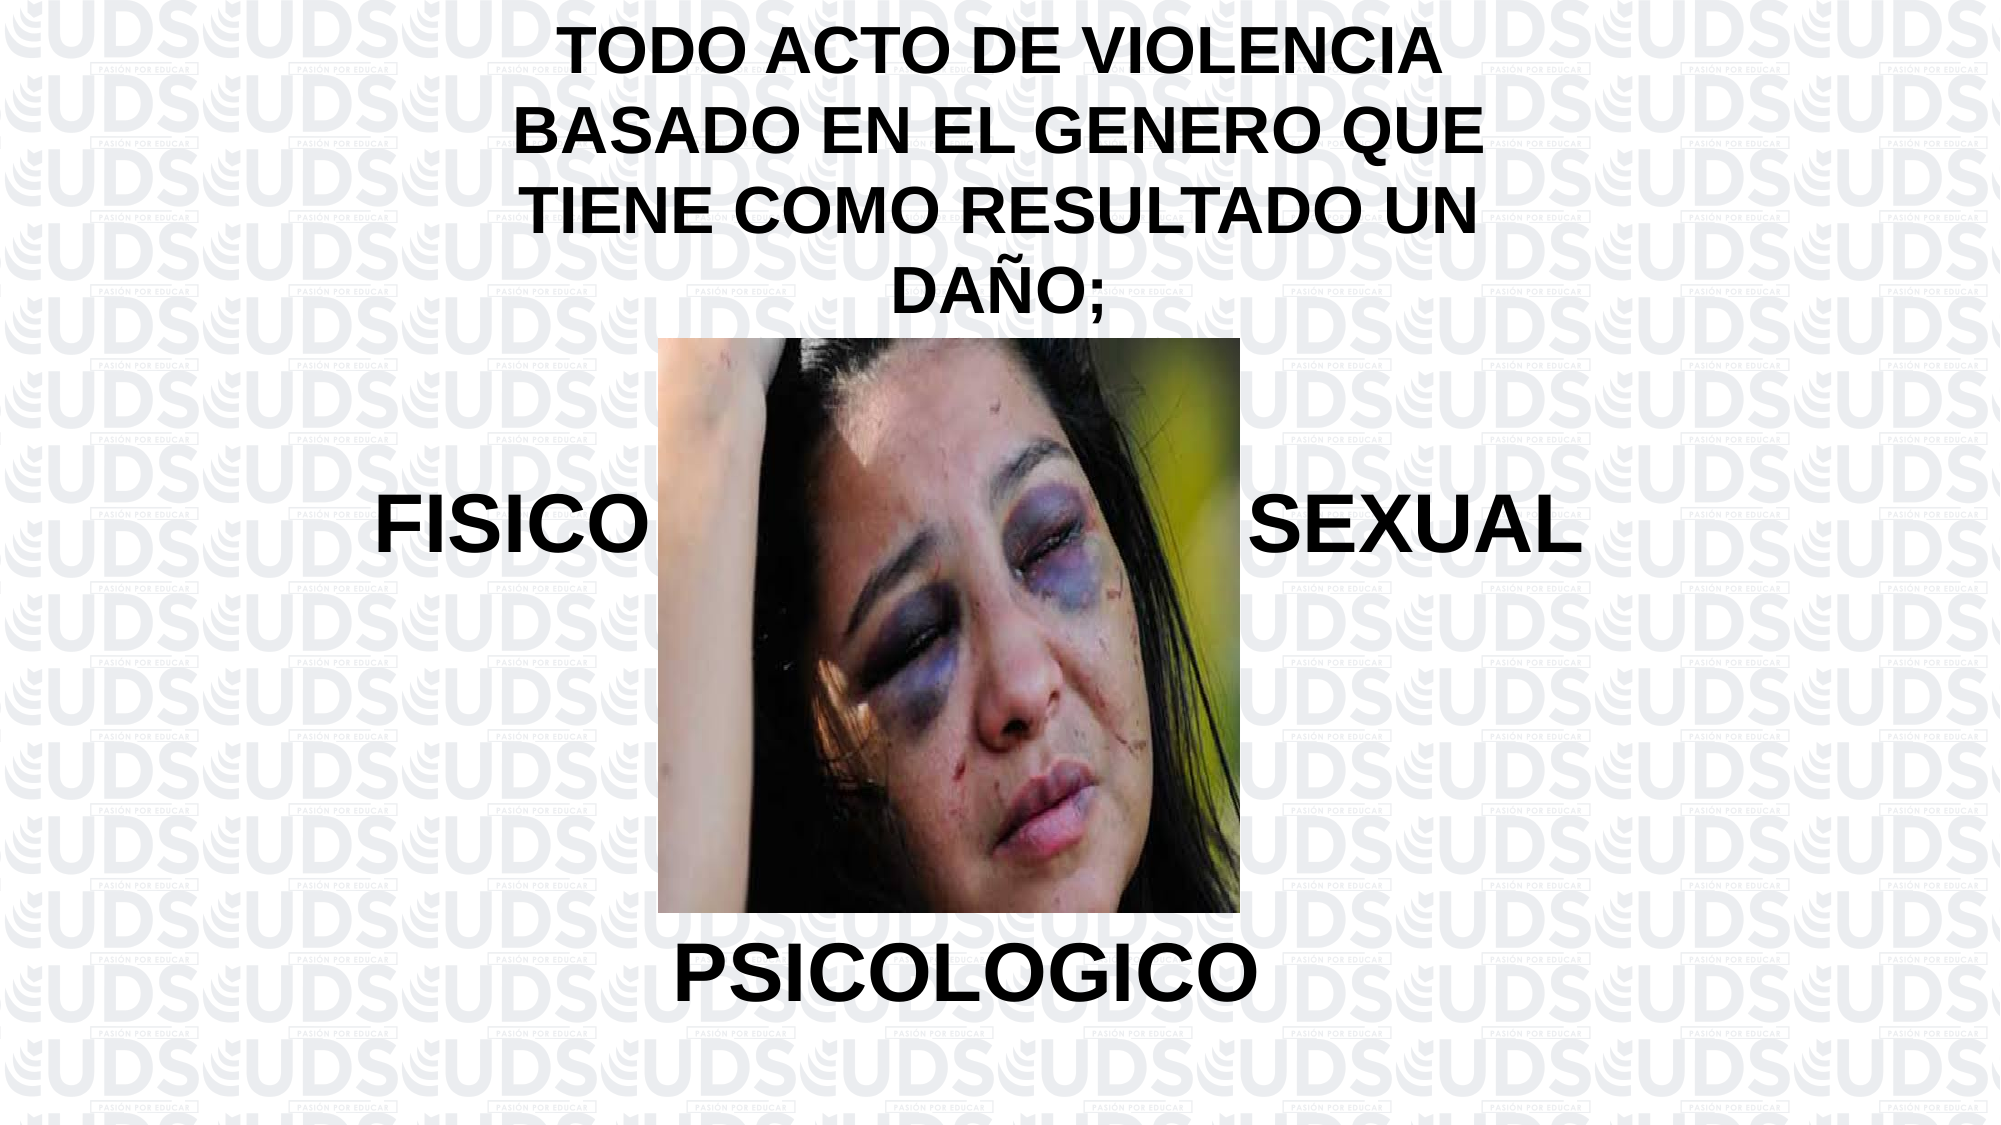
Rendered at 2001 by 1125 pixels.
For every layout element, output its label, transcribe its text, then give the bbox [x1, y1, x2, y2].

text_box FISICO [358, 462, 658, 577]
text_box TODO ACTO DE VIOLENCIA BASADO EN EL GENERO QUE TIENE COMO RESULTADO UN DAÑO; [419, 0, 1581, 335]
picture [658, 338, 1240, 913]
text_box PSICOLOGICO [658, 910, 1302, 1026]
text_box SEXUAL [1240, 462, 1659, 577]
